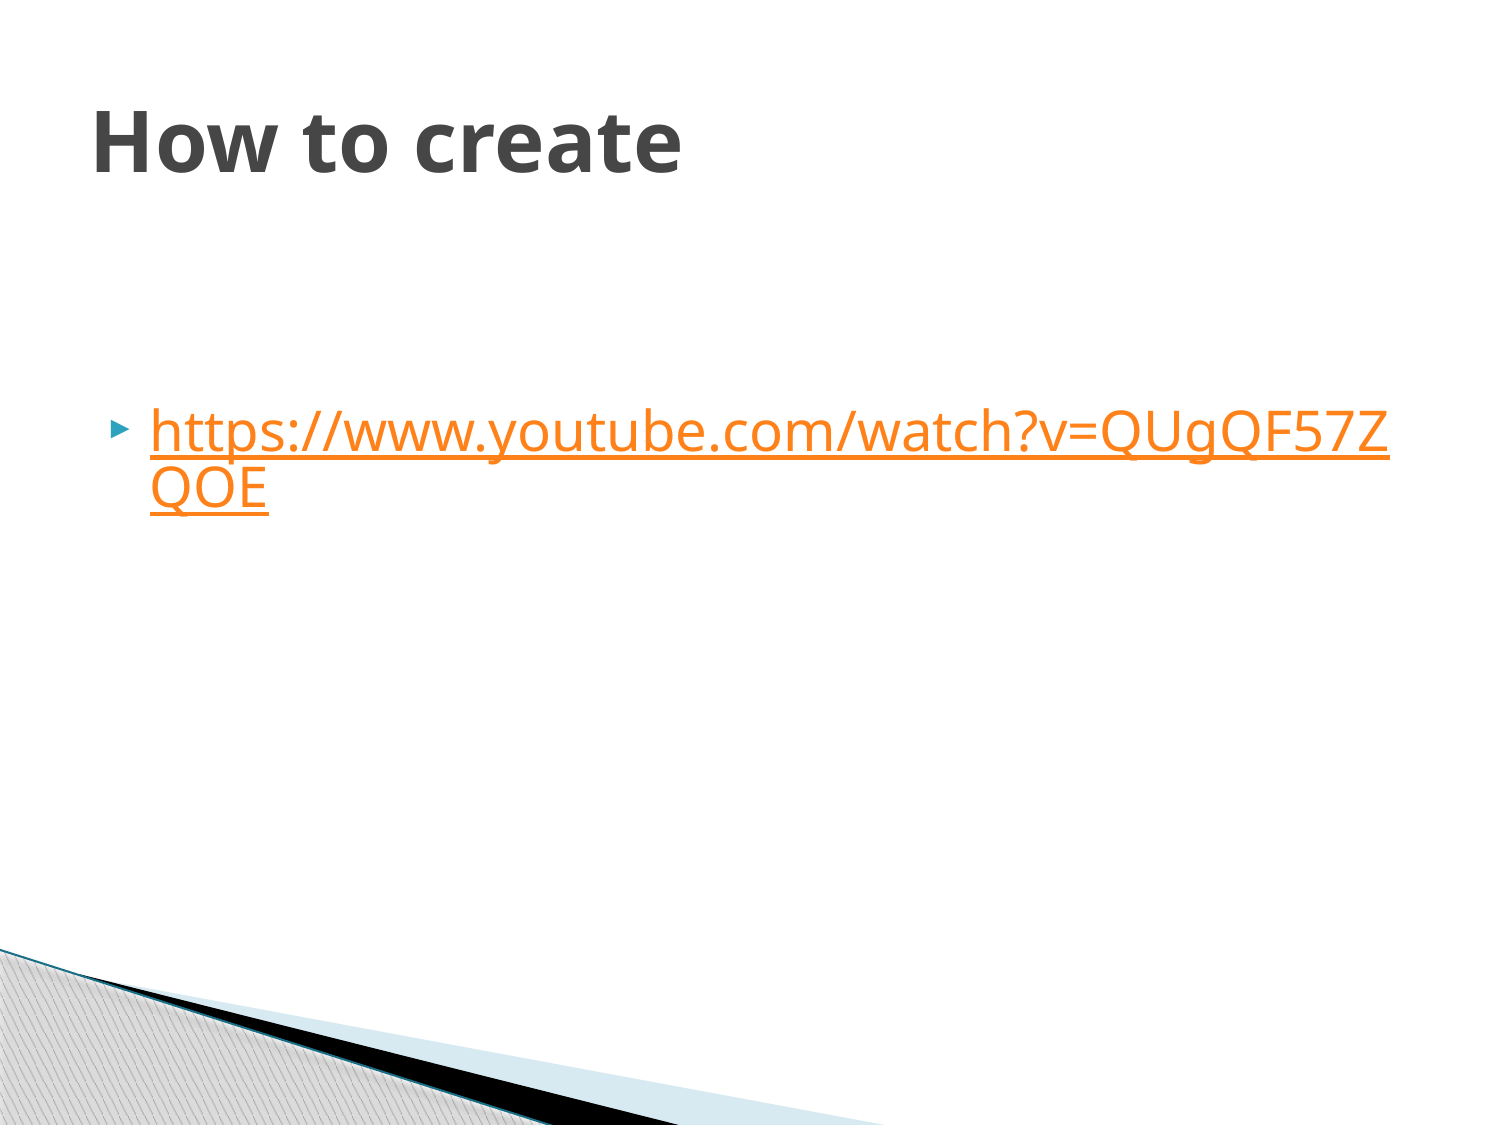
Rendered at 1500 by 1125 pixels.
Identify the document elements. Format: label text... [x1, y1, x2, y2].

title How to create [75, 45, 1425, 233]
list https://www.youtube.com/watch?v=QUgQF57ZQOE [75, 387, 1425, 1005]
